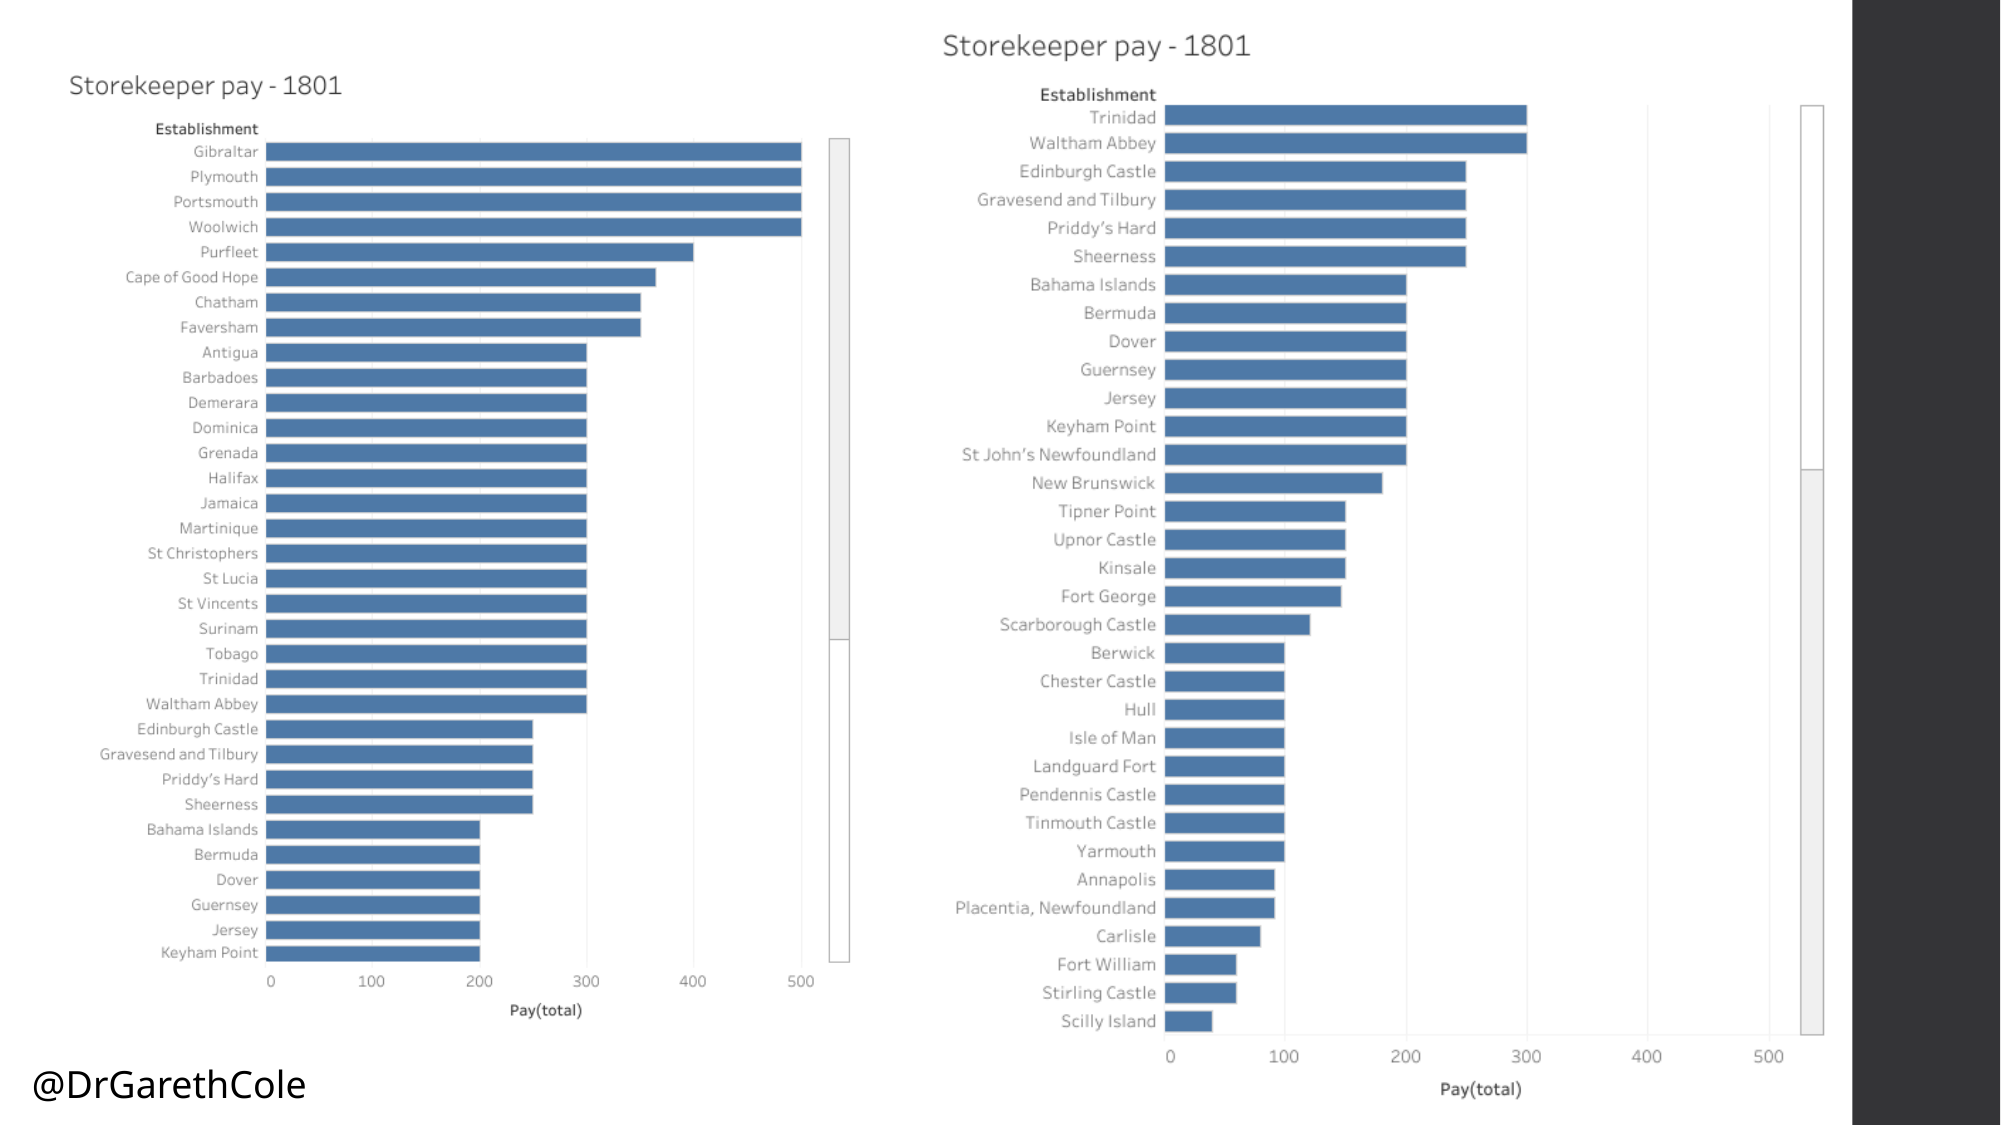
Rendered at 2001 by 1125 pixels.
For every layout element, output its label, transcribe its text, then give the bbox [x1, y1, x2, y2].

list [49, 44, 864, 1042]
picture [920, 0, 1840, 1125]
text_box @DrGarethCole [17, 1053, 329, 1114]
